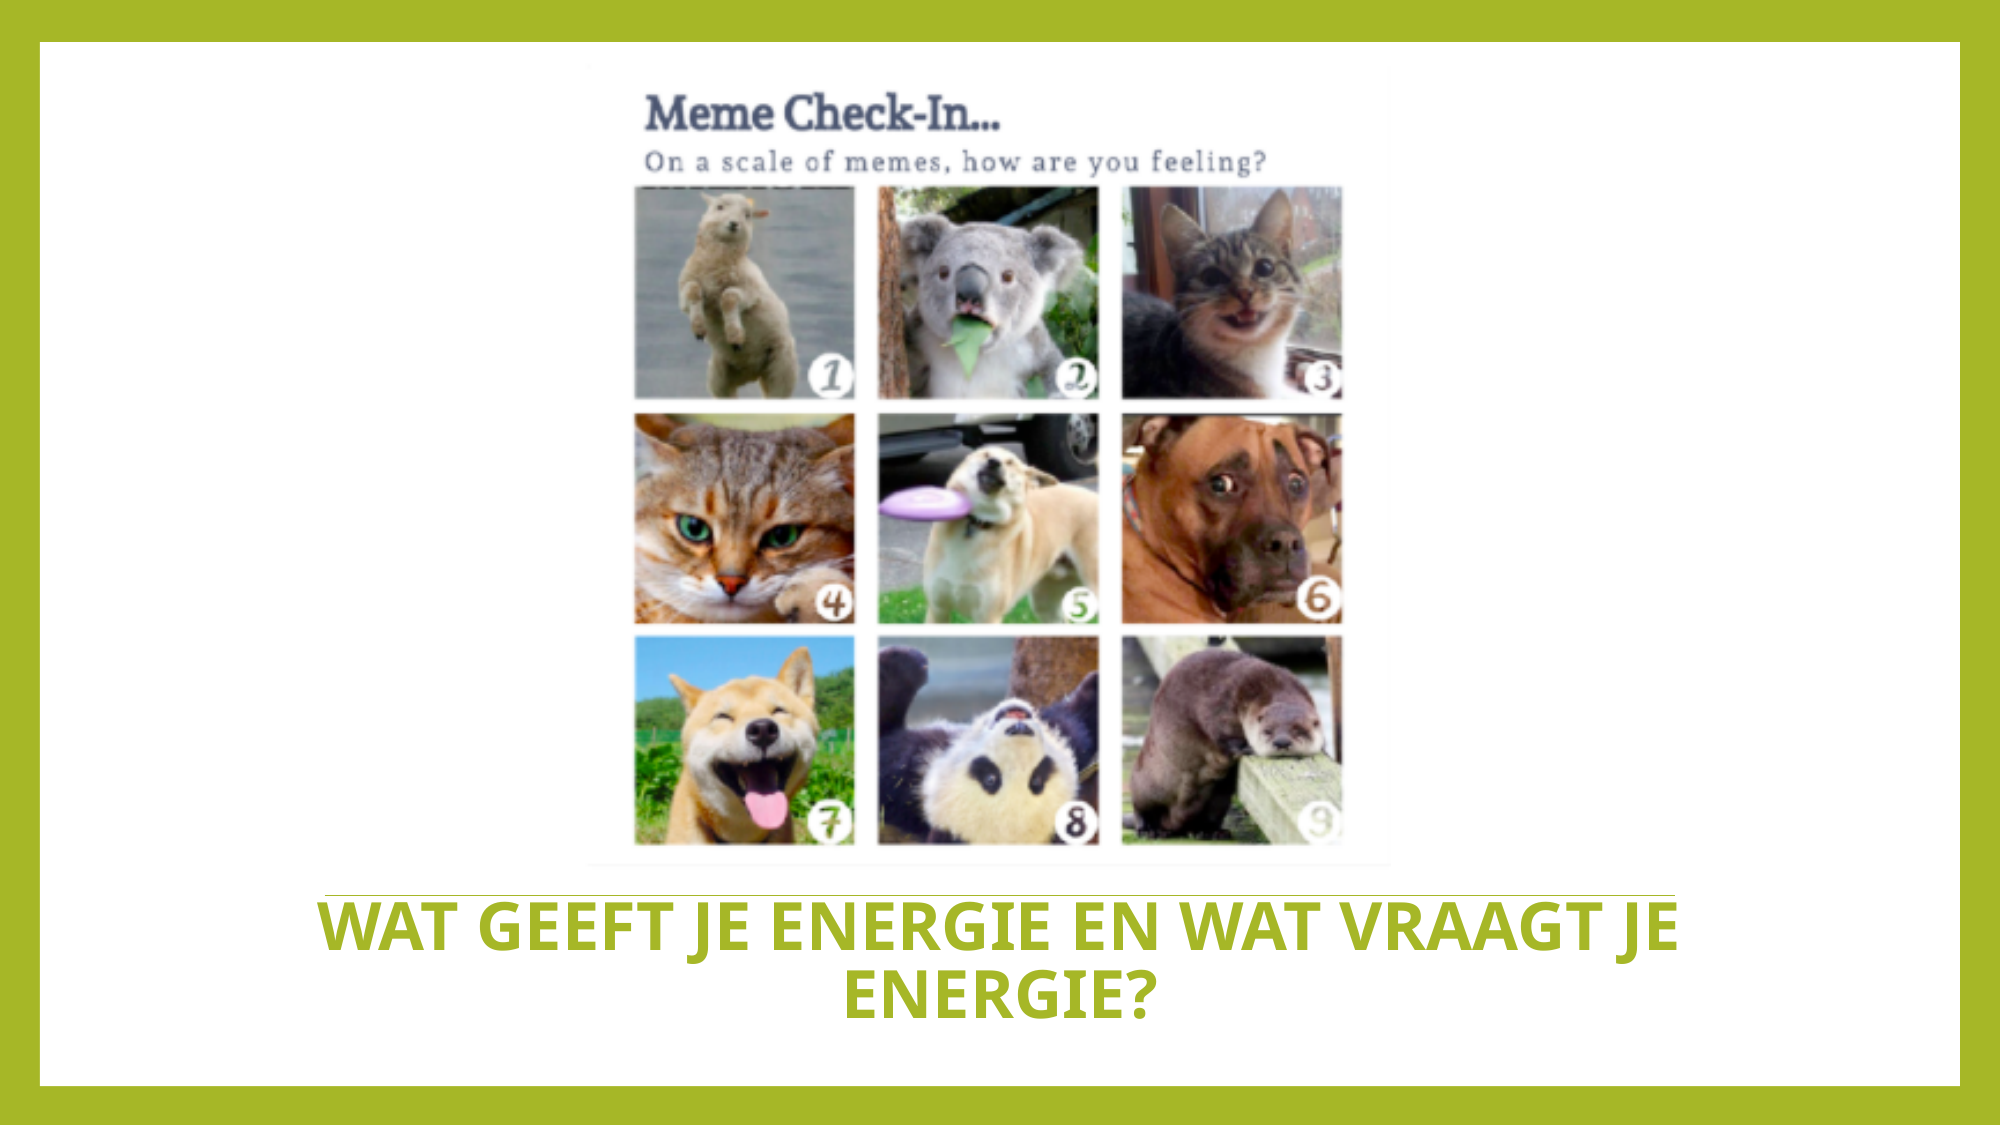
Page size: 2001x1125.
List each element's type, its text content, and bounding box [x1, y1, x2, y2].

picture [582, 48, 1391, 876]
title Wat geeft je energie en wat vraagt je energie? [182, 822, 1818, 1040]
text_box [38, 41, 1961, 1088]
text_box [0, 0, 2000, 1125]
